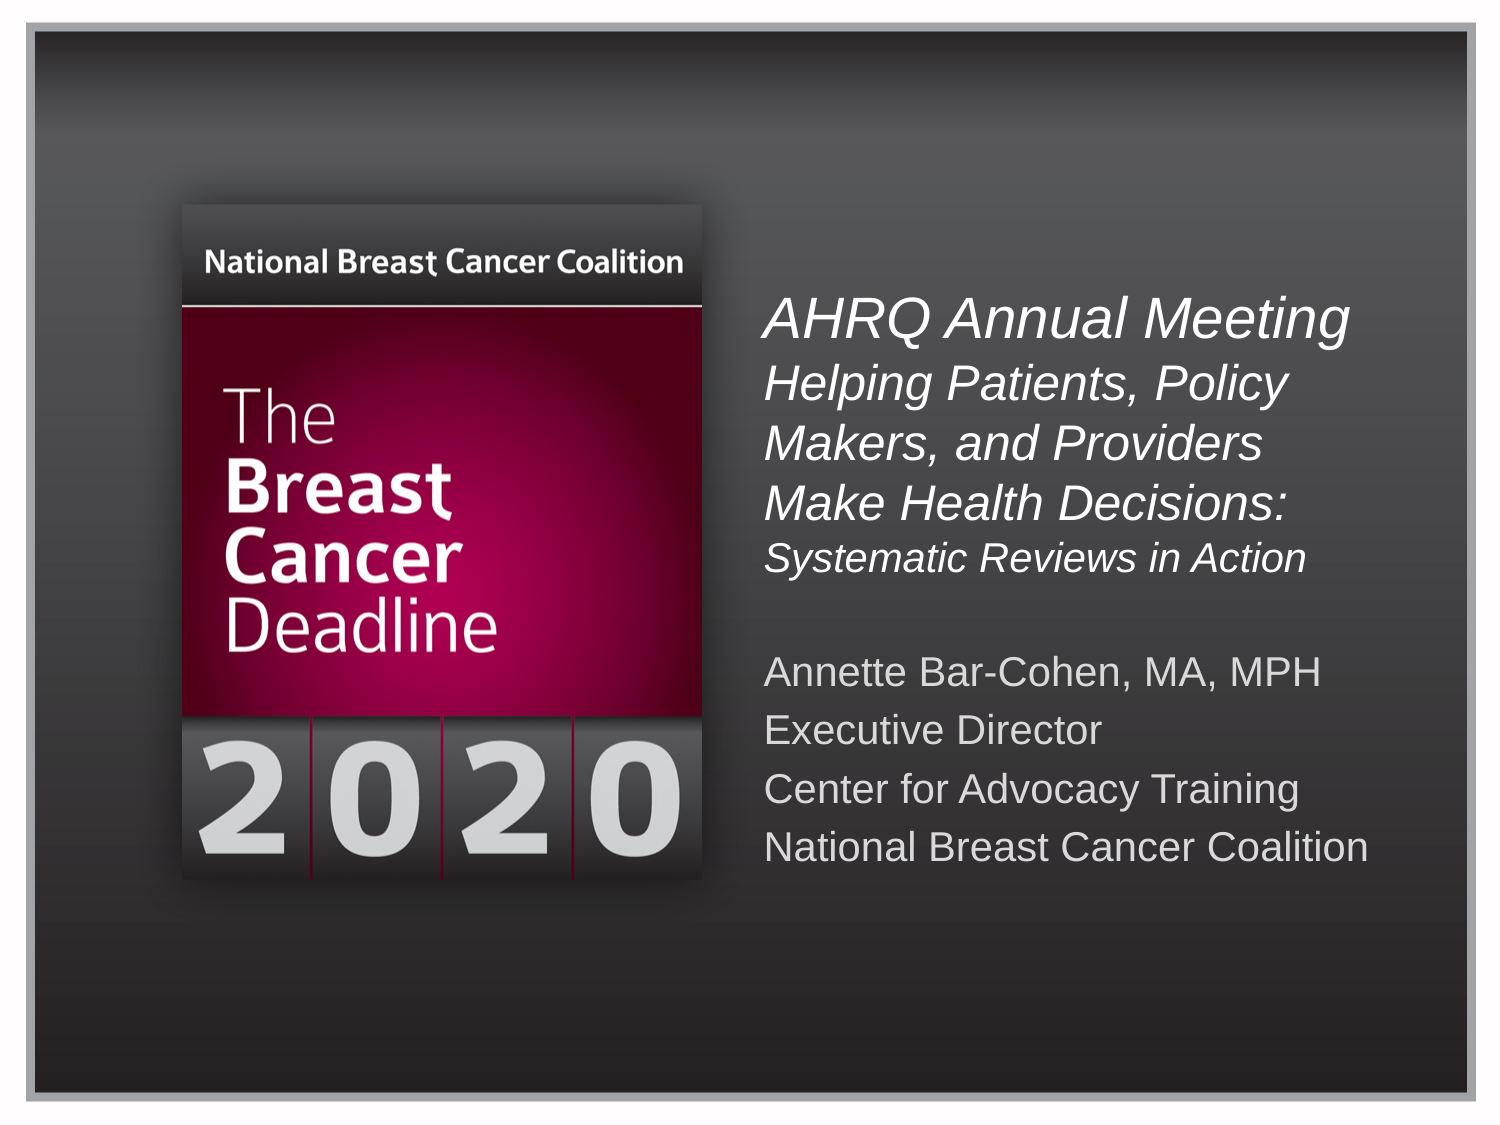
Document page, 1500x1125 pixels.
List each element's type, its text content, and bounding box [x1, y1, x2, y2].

title AHRQ Annual Meeting Helping Patients, Policy Makers, and Providers Make Health Decisions: Systematic Reviews in Action [748, 270, 1388, 591]
subtitle Annette Bar-Cohen, MA, MPH Executive Director Center for Advocacy Training National Breast Cancer Coalition [748, 637, 1388, 925]
picture [0, 0, 1500, 1125]
